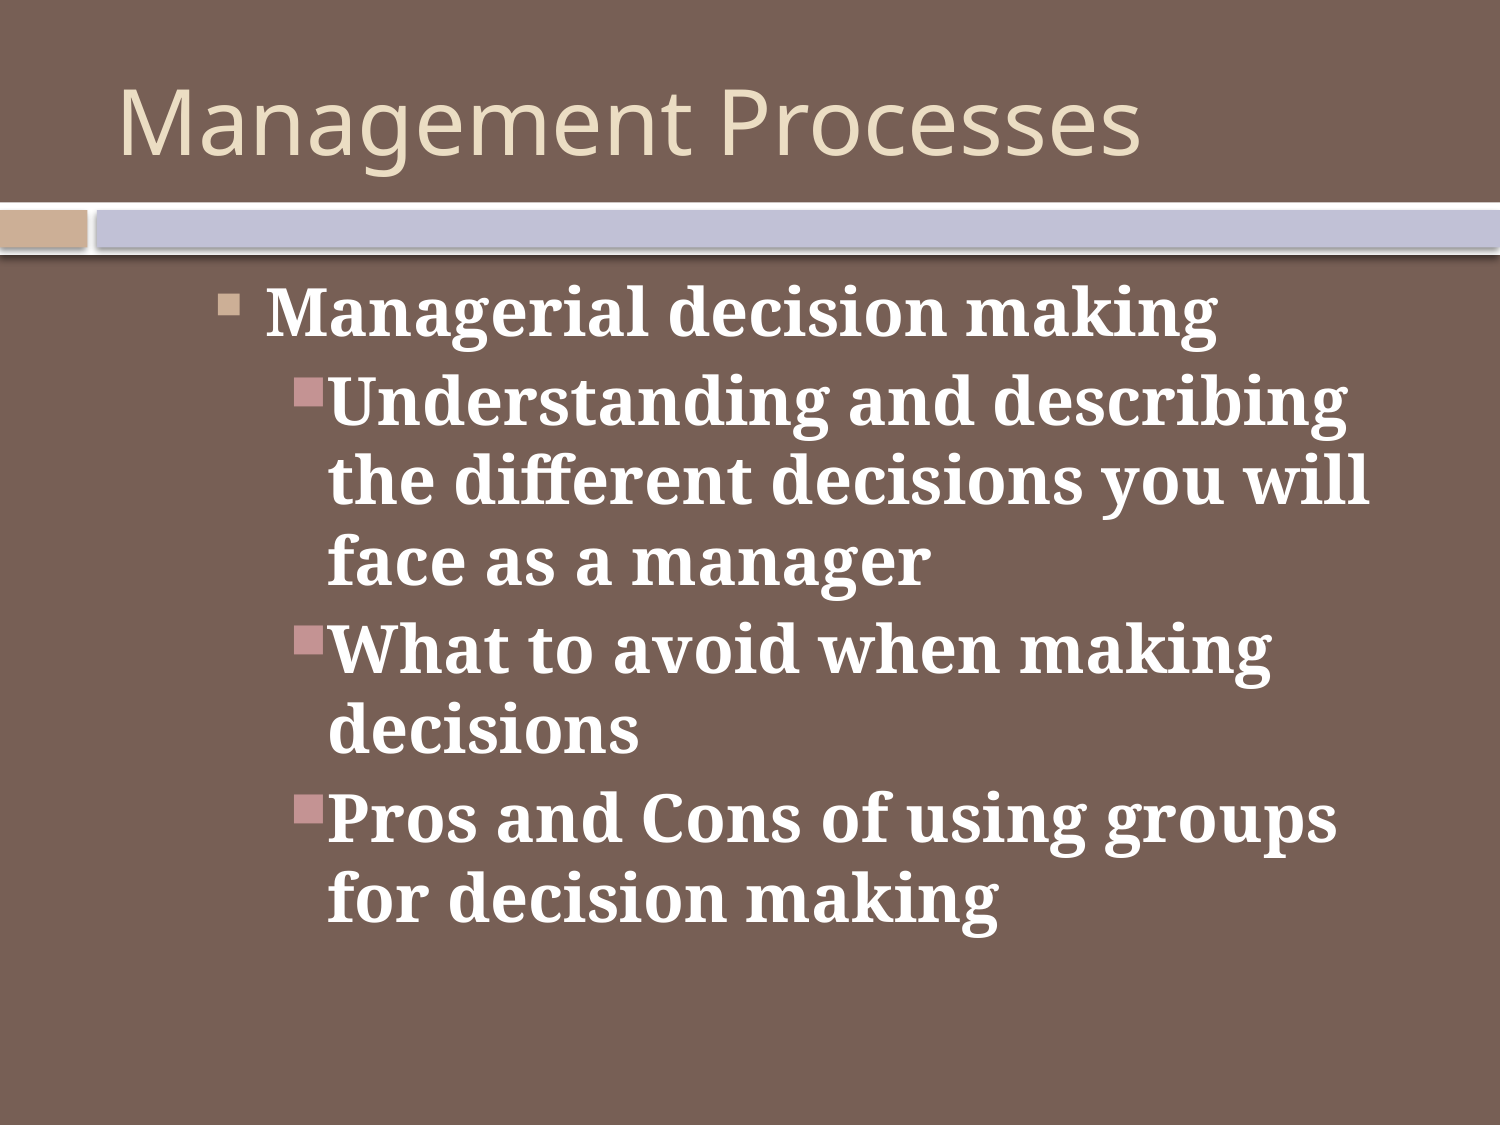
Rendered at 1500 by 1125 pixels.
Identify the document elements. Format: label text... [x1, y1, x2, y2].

list Managerial decision making Understanding and describing the different decisions you will face as a manager What to avoid when making decisions Pros and Cons of using groups for decision making [87, 262, 1450, 1088]
title Management Processes [100, 37, 1438, 200]
